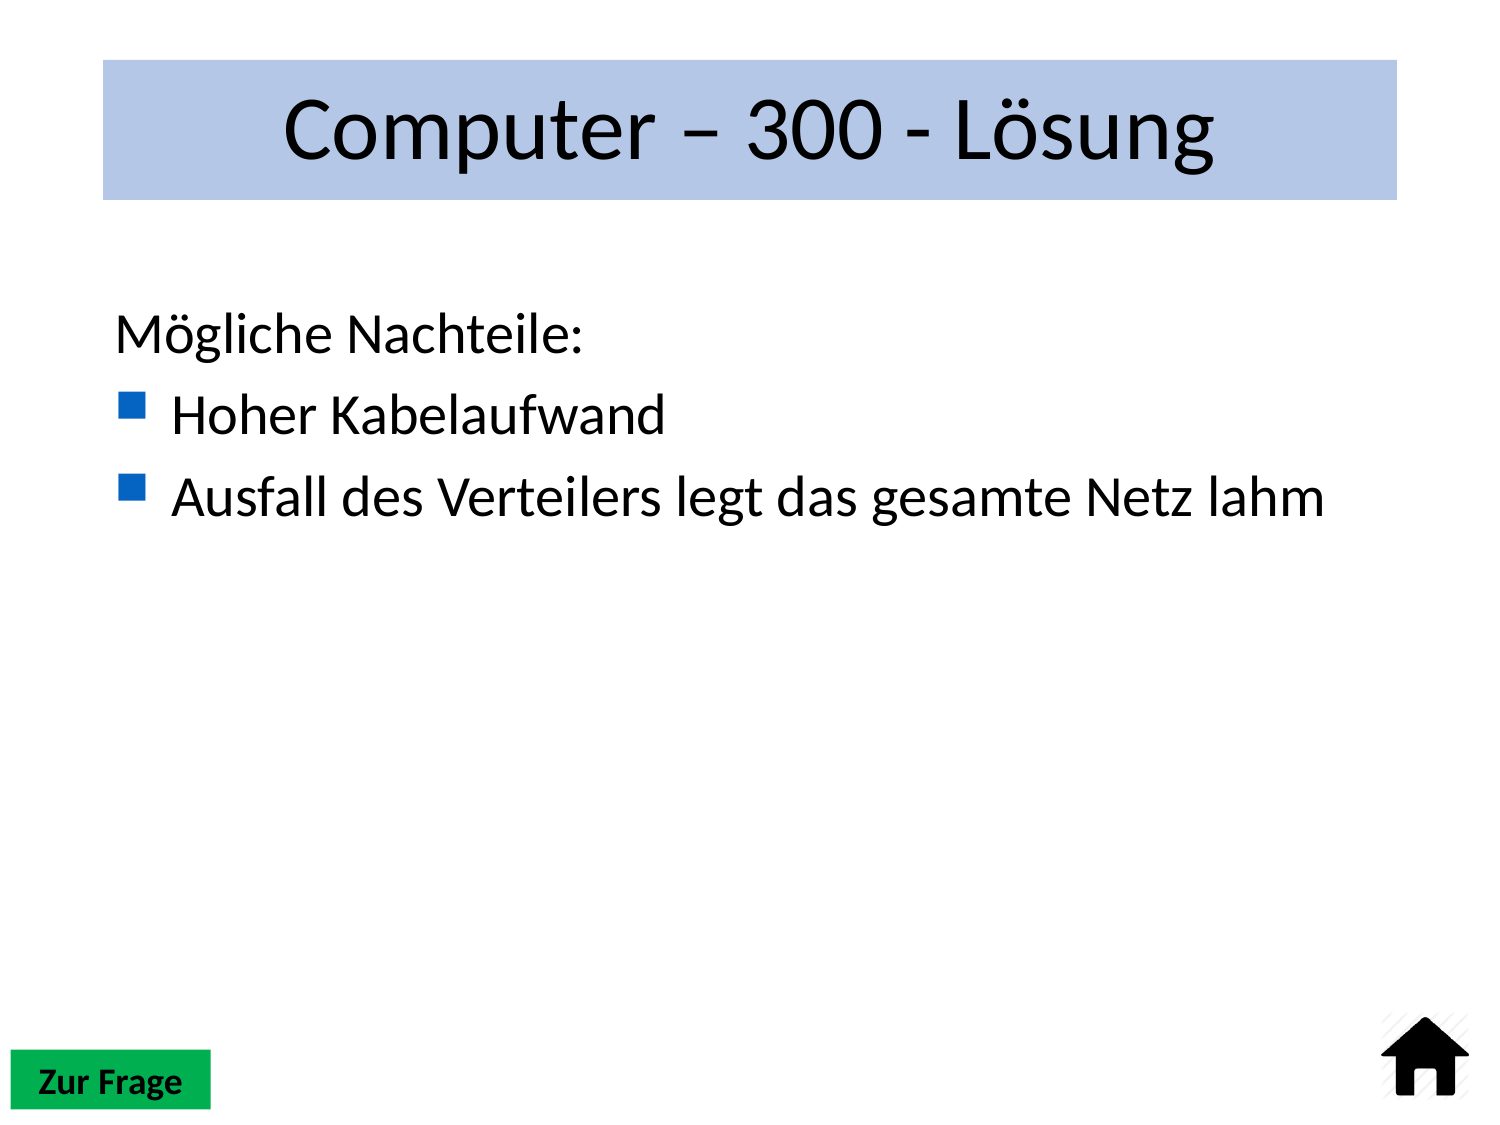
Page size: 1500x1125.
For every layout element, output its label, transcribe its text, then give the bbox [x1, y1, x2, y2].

text_box Zur Frage [10, 1049, 211, 1110]
text_box Mögliche Nachteile: Hoher Kabelaufwand Ausfall des Verteilers legt das gesamte Netz lahm [99, 287, 1450, 1025]
title Computer – 300 - Lösung [103, 59, 1397, 200]
picture [1381, 1012, 1469, 1100]
text_box [74, 262, 1425, 988]
